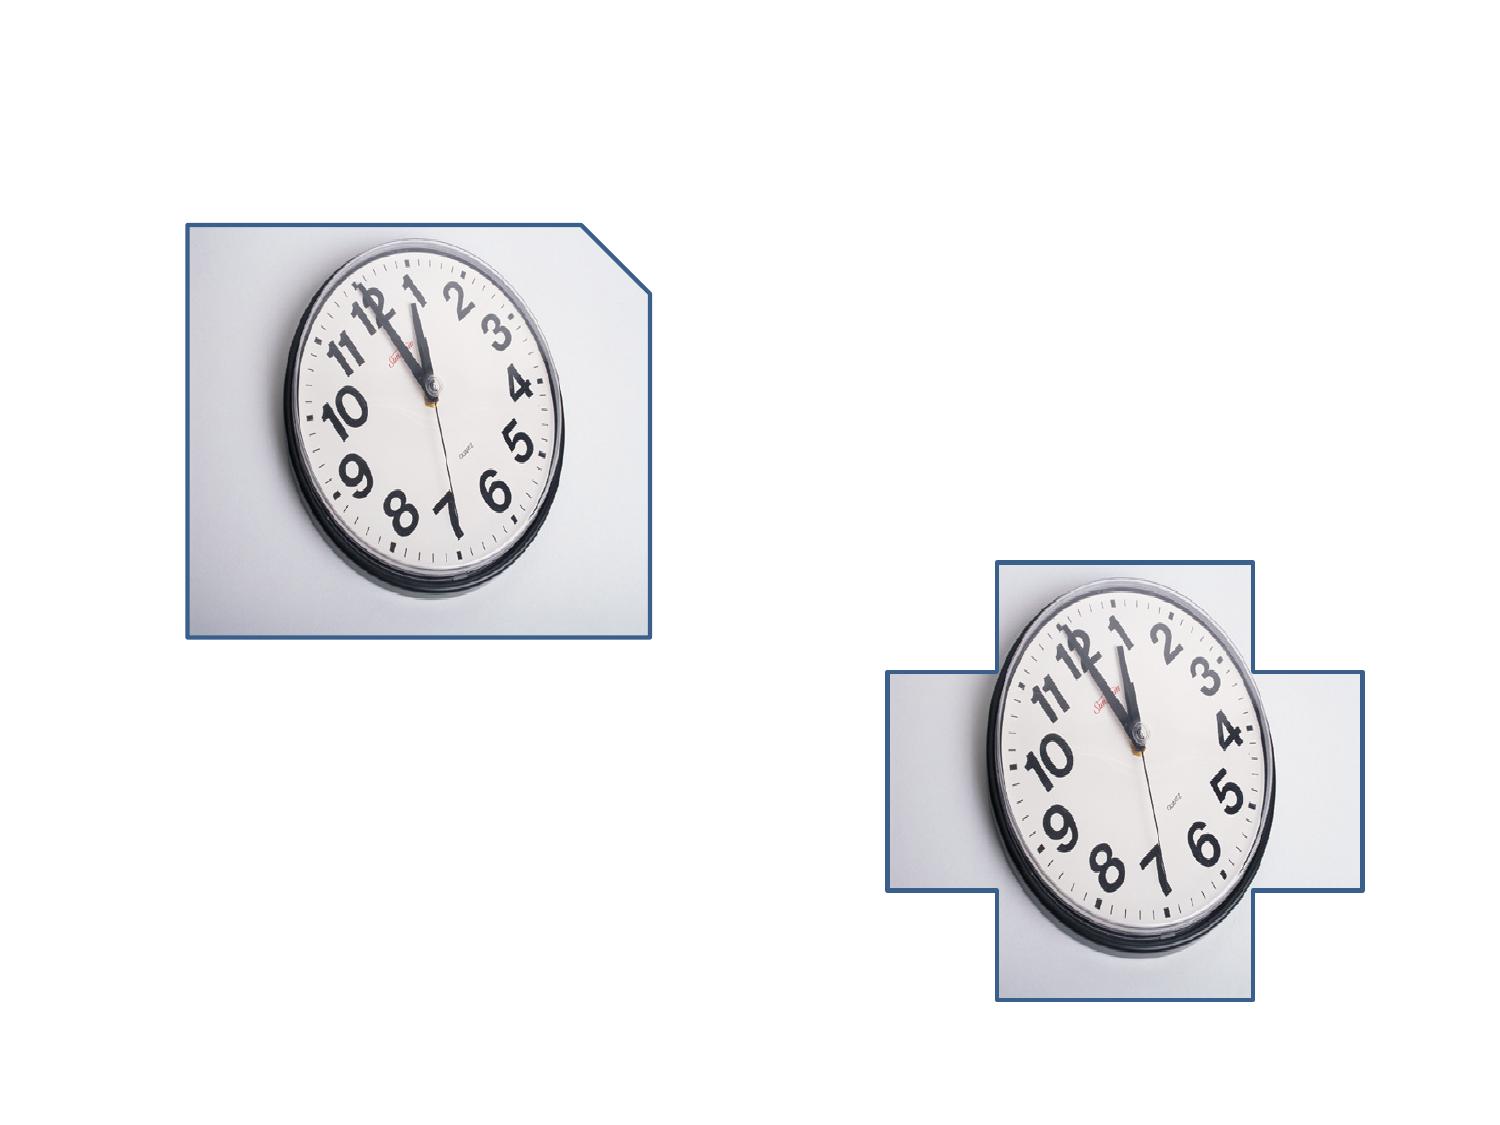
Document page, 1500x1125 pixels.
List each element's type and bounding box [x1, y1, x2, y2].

text_box [187, 224, 1363, 1001]
